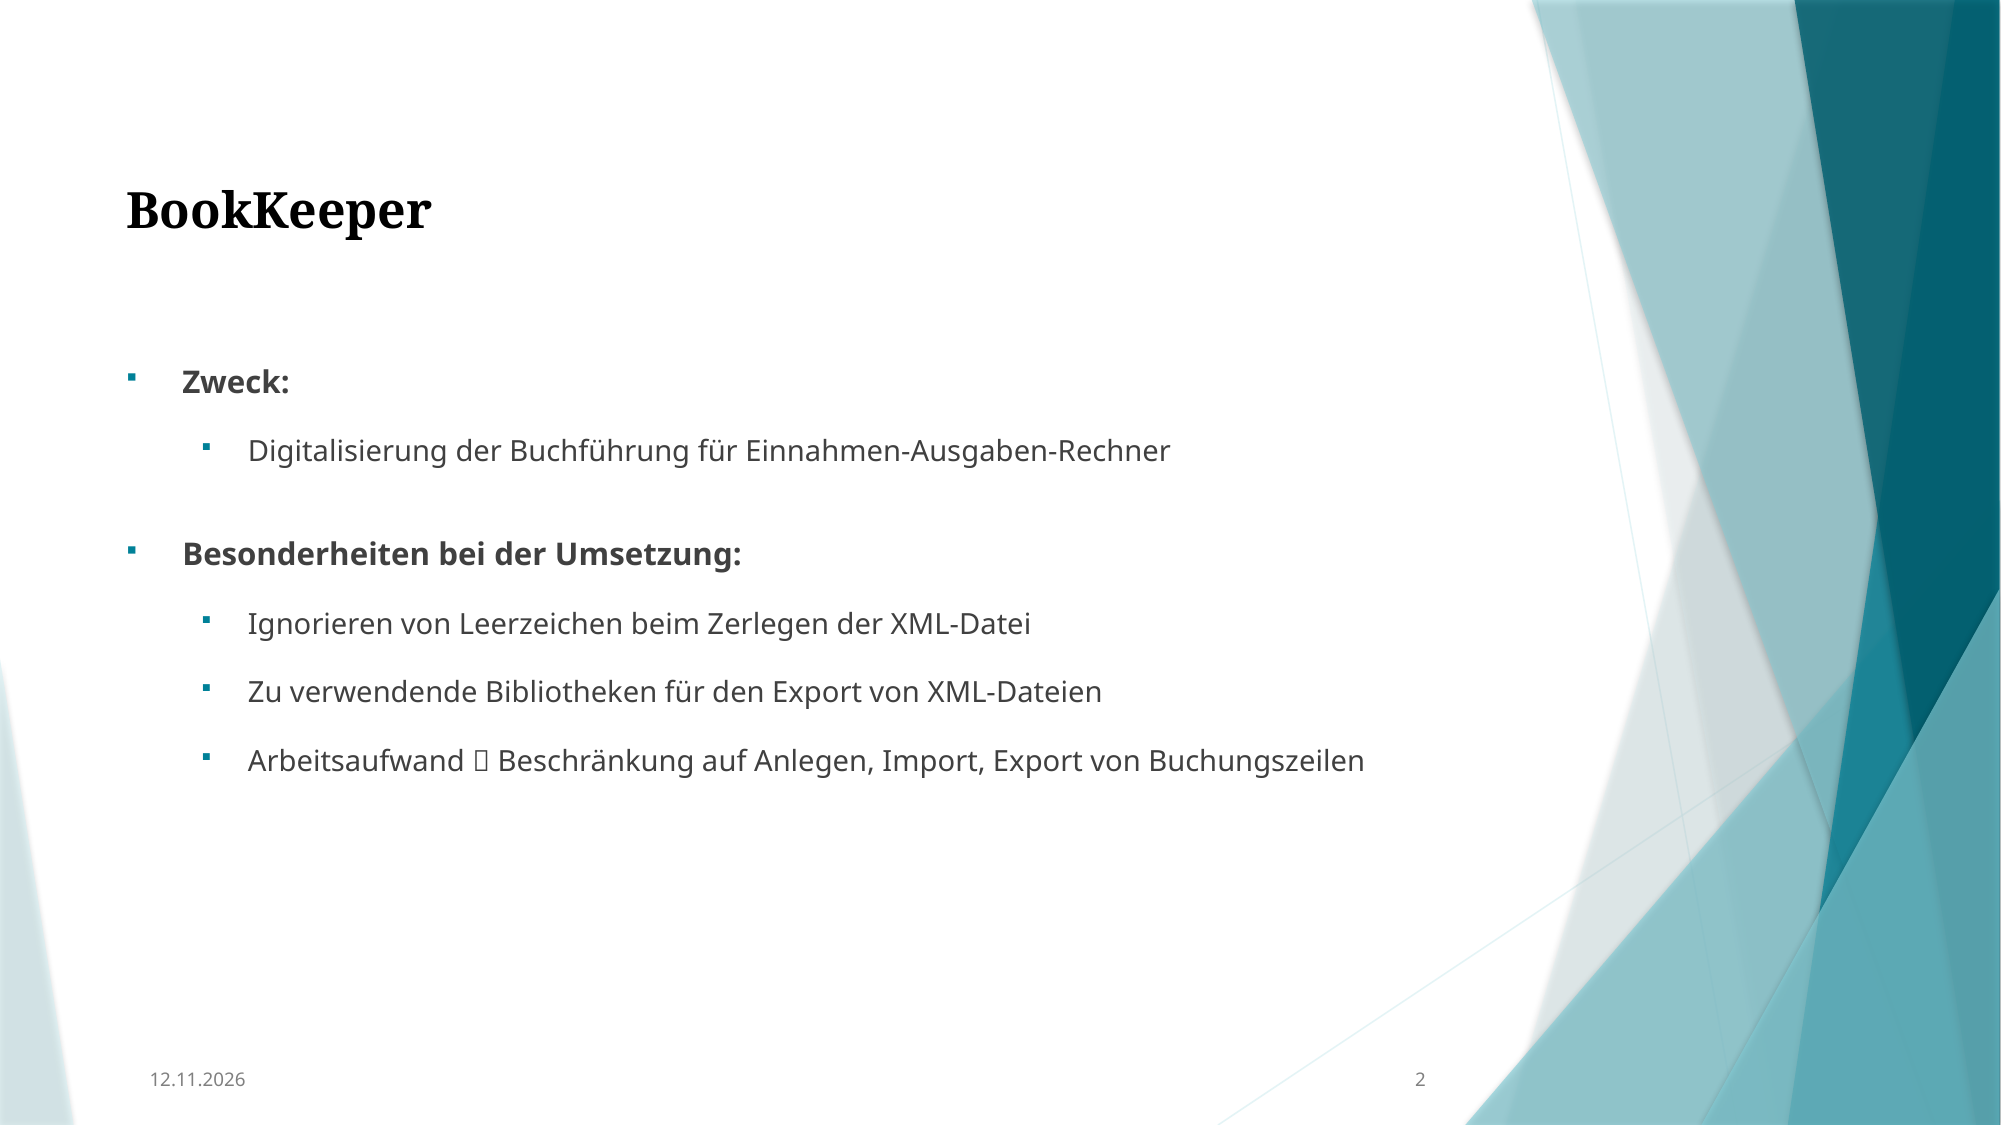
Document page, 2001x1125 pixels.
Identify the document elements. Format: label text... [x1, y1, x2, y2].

list Zweck: Digitalisierung der Buchführung für Einnahmen-Ausgaben-Rechner Besonderheiten bei der Umsetzung: Ignorieren von Leerzeichen beim Zerlegen der XML-Datei Zu verwendende Bibliotheken für den Export von XML-Dateien Arbeitsaufwand  Beschränkung auf Anlegen, Import, Export von Buchungszeilen [111, 354, 1522, 992]
slide_number 2 [1328, 1050, 1441, 1111]
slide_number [111, 1050, 261, 1111]
title BookKeeper [111, 99, 1522, 317]
